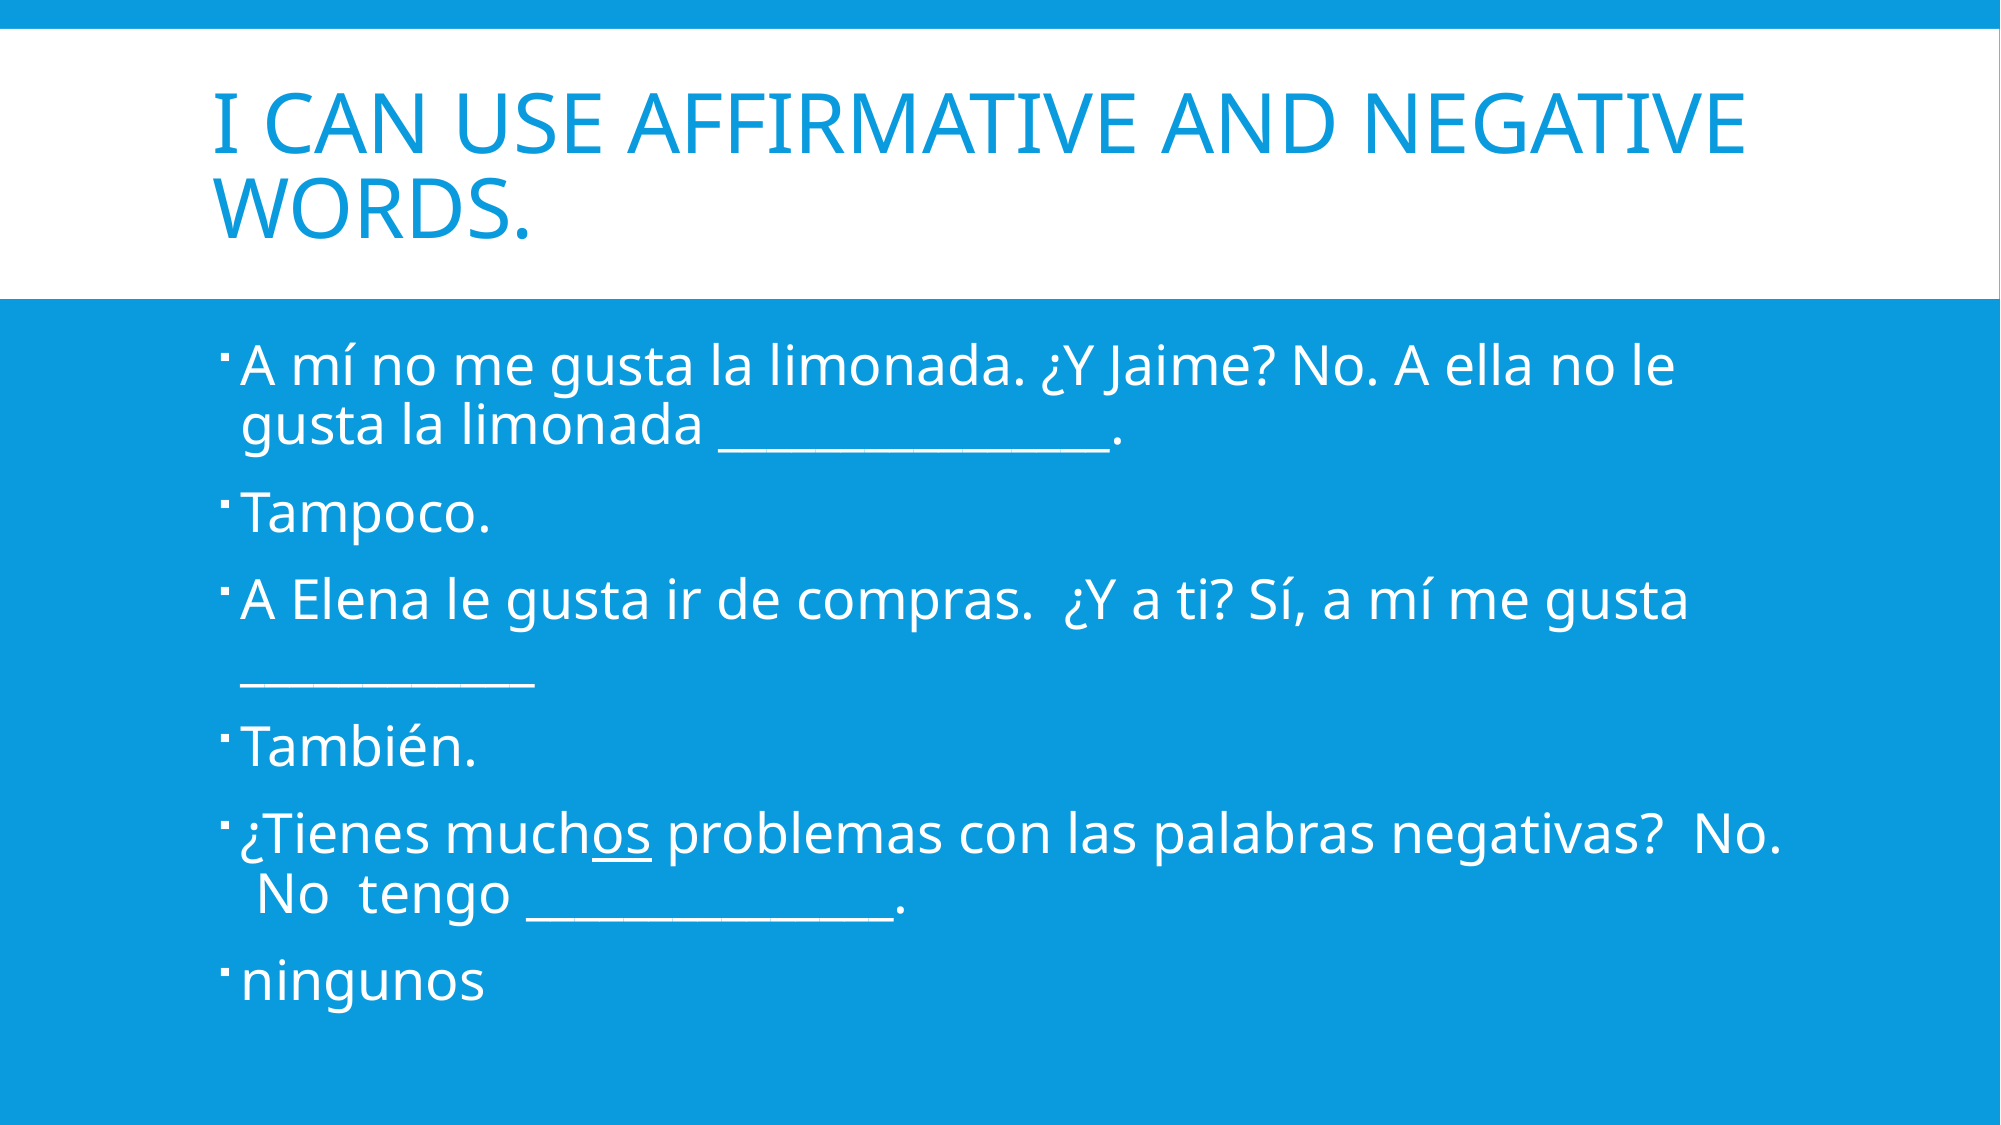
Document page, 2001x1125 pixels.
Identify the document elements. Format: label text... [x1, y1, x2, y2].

list A mí no me gusta la limonada. ¿Y Jaime? No. A ella no le gusta la limonada ________________. Tampoco. A Elena le gusta ir de compras. ¿Y a ti? Sí, a mí me gusta ____________ También. ¿Tienes muchos problemas con las palabras negativas? No. No tengo _______________. ningunos [197, 329, 1803, 1020]
title I can use affirmative and negative words. [197, 46, 1803, 295]
